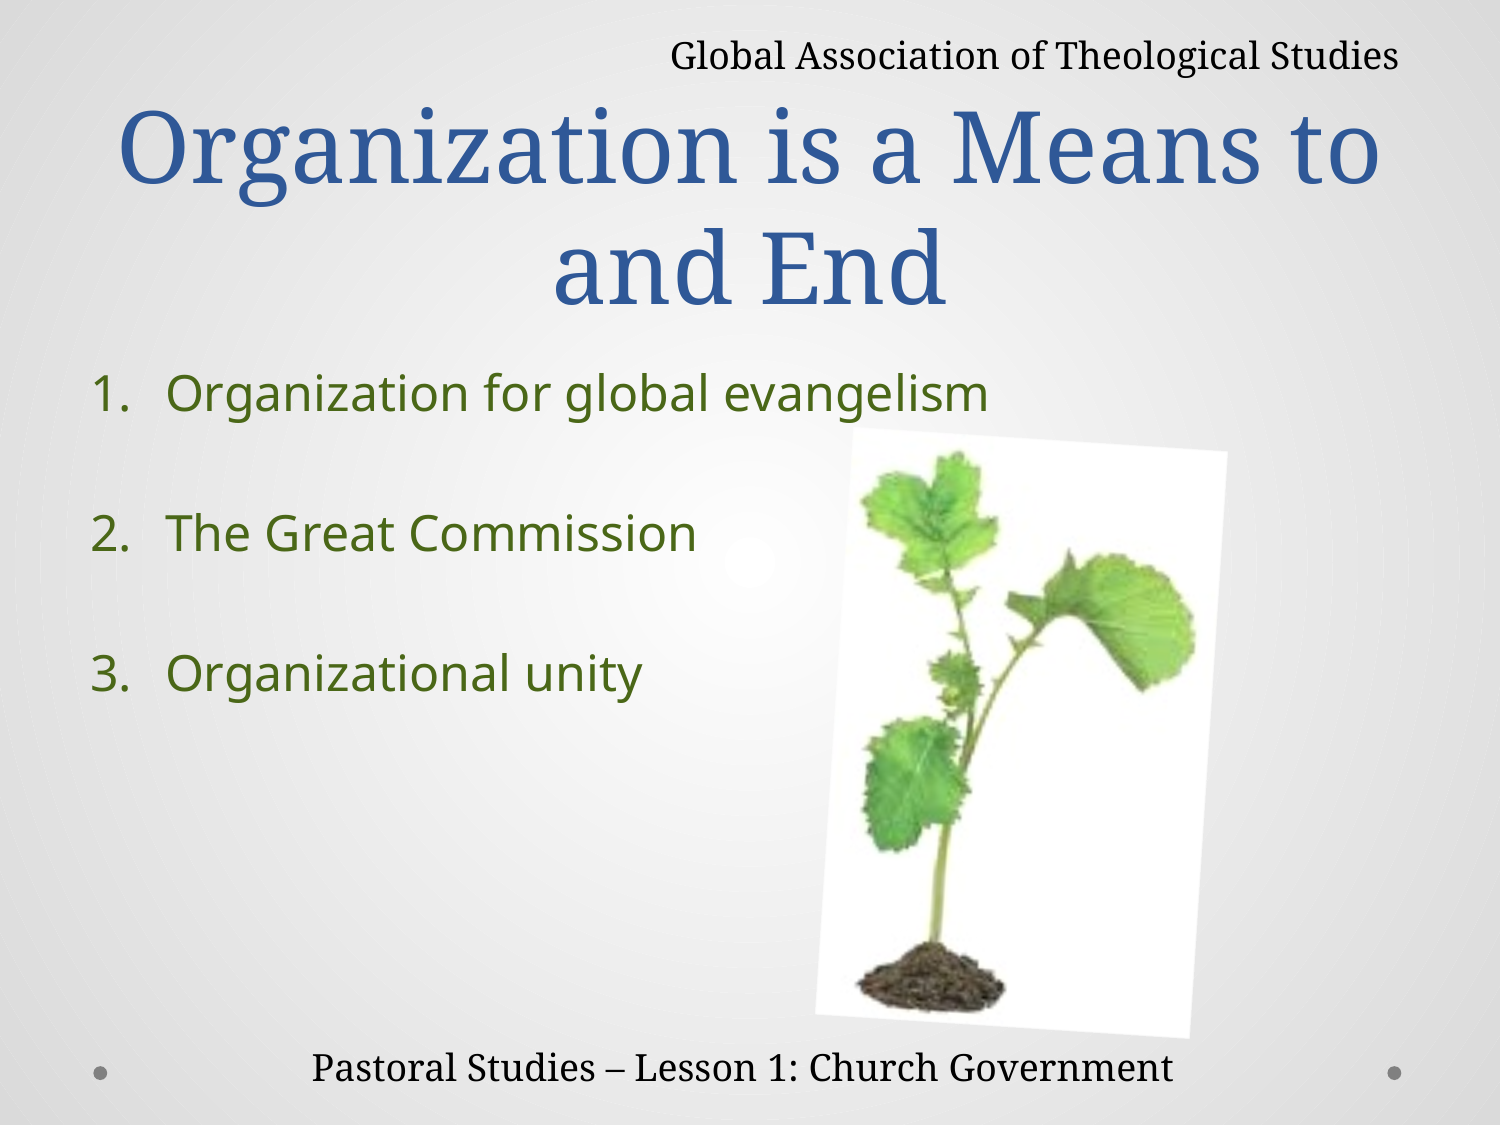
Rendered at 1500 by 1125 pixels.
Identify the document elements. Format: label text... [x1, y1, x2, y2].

picture [833, 437, 1227, 1027]
list Organization for global evangelism The Great Commission Organizational unity [75, 354, 1192, 1097]
text_box Global Association of Theological Studies [466, 24, 1425, 85]
title Organization is a Means to and End [75, 69, 1425, 332]
text_box Pastoral Studies – Lesson 1: Church Government [113, 1036, 1373, 1097]
